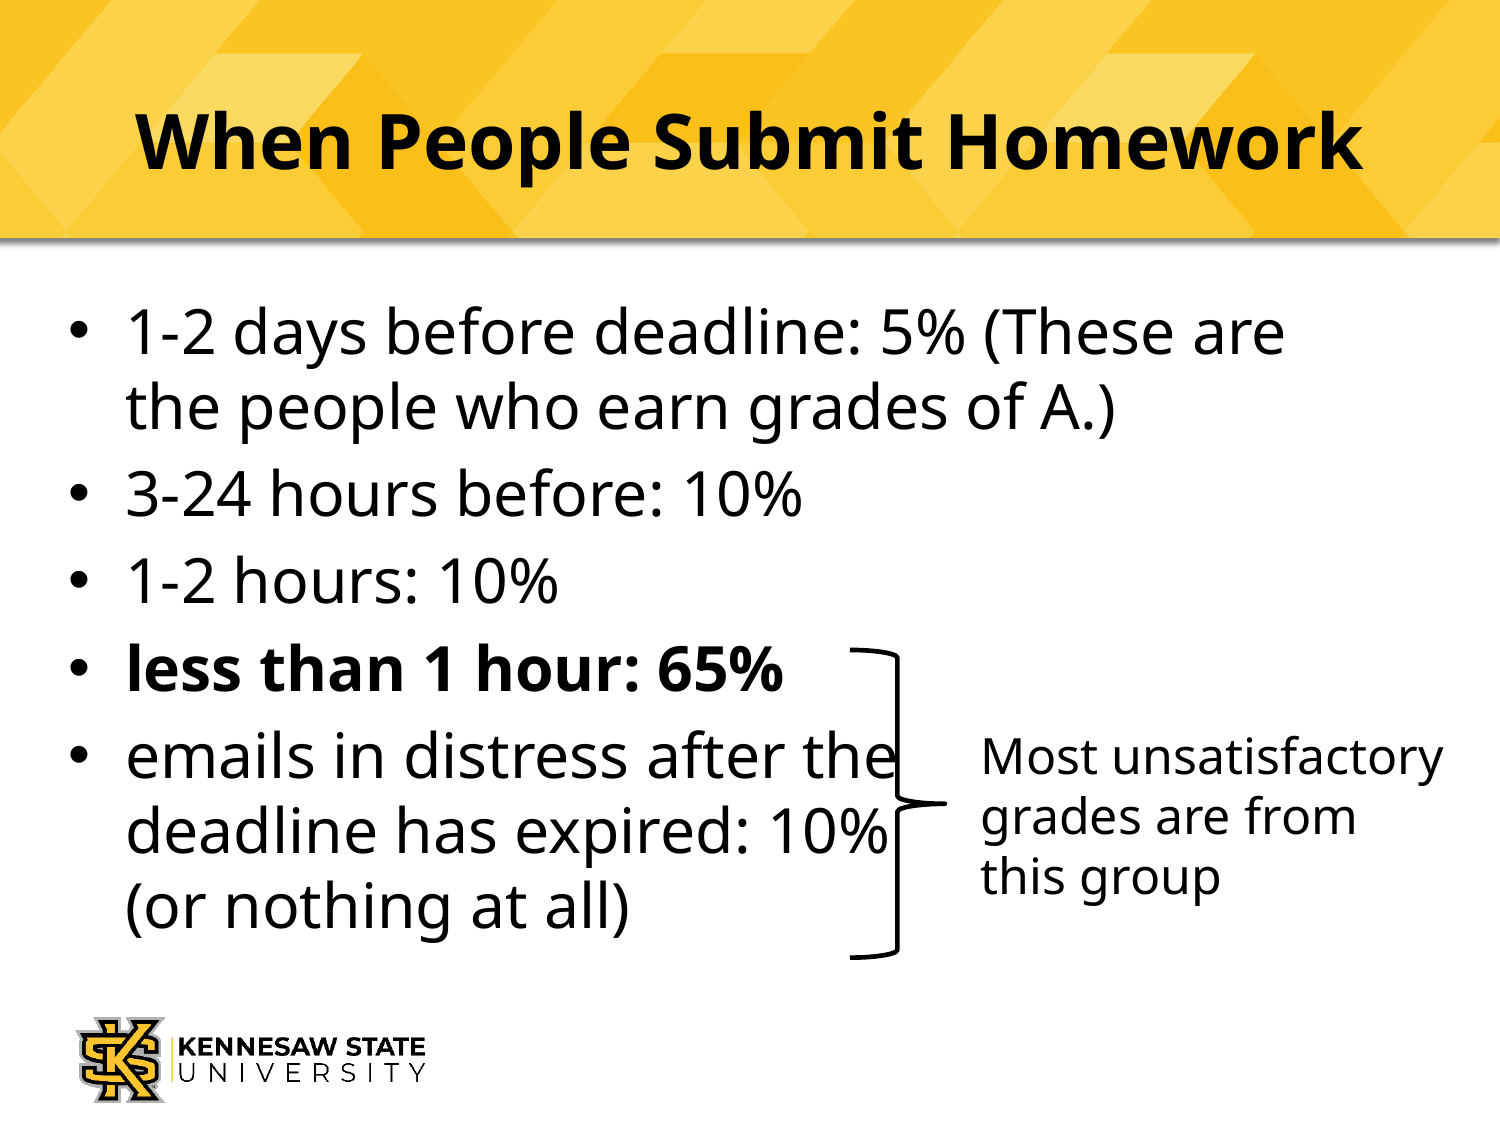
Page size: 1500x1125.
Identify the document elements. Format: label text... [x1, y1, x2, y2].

picture [0, 0, 1500, 251]
text_box [849, 649, 945, 958]
title When People Submit Homework [75, 45, 1425, 233]
list 1-2 days before deadline: 5% (These are the people who earn grades of A.) 3-24 hours before: 10% 1-2 hours: 10% less than 1 hour: 65% emails in distress after the deadline has expired: 10% (or nothing at all) [53, 284, 1329, 992]
picture [75, 1017, 425, 1103]
text_box Most unsatisfactory grades are from this group [962, 715, 1488, 914]
